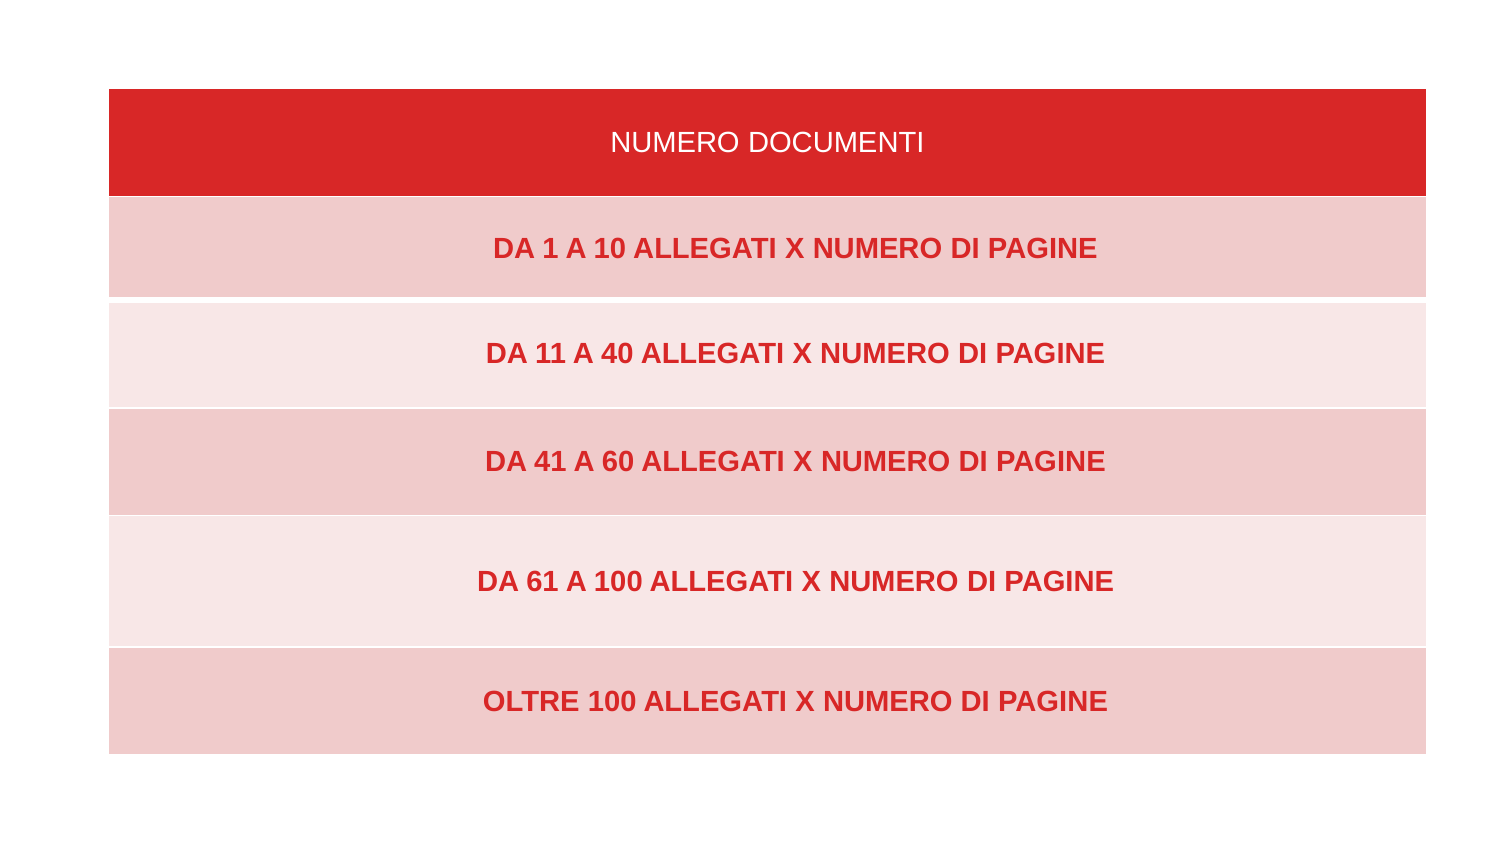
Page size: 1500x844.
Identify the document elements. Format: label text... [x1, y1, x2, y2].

table_cell DA 1 A 10 ALLEGATI X NUMERO DI PAGINE [109, 197, 1426, 297]
table_cell DA 41 A 60 ALLEGATI X NUMERO DI PAGINE [109, 409, 1426, 515]
table_header NUMERO DOCUMENTI [109, 89, 1426, 196]
table_cell DA 11 A 40 ALLEGATI X NUMERO DI PAGINE [109, 303, 1426, 407]
table_cell DA 61 A 100 ALLEGATI X NUMERO DI PAGINE [109, 516, 1426, 646]
table_cell OLTRE 100 ALLEGATI X NUMERO DI PAGINE [109, 648, 1426, 754]
